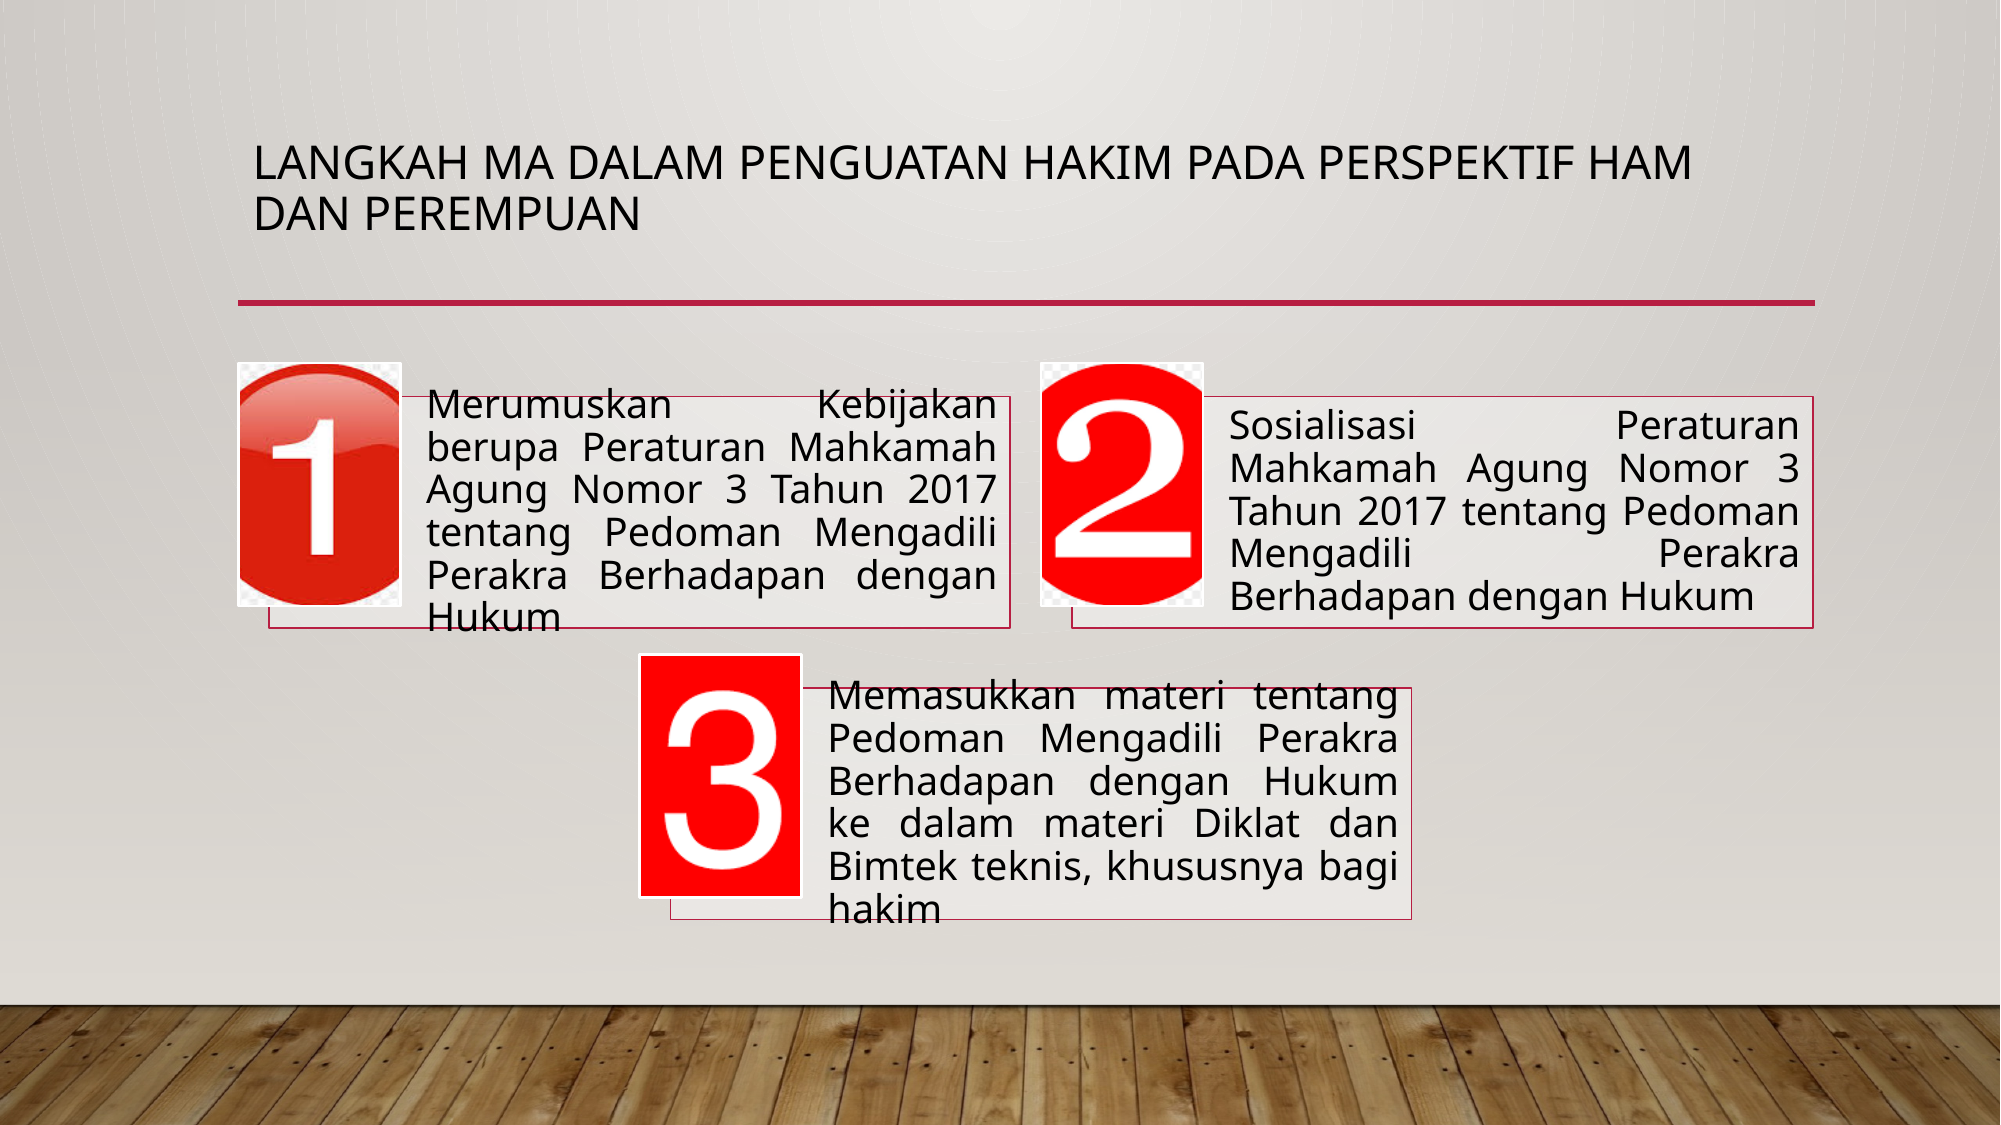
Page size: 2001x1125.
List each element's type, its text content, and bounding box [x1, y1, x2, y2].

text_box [237, 323, 1814, 959]
picture [0, 1005, 2000, 1125]
title Langkah MA dalam penguatan hakim pada perspektif HAM dan perempuan [237, 132, 1814, 306]
